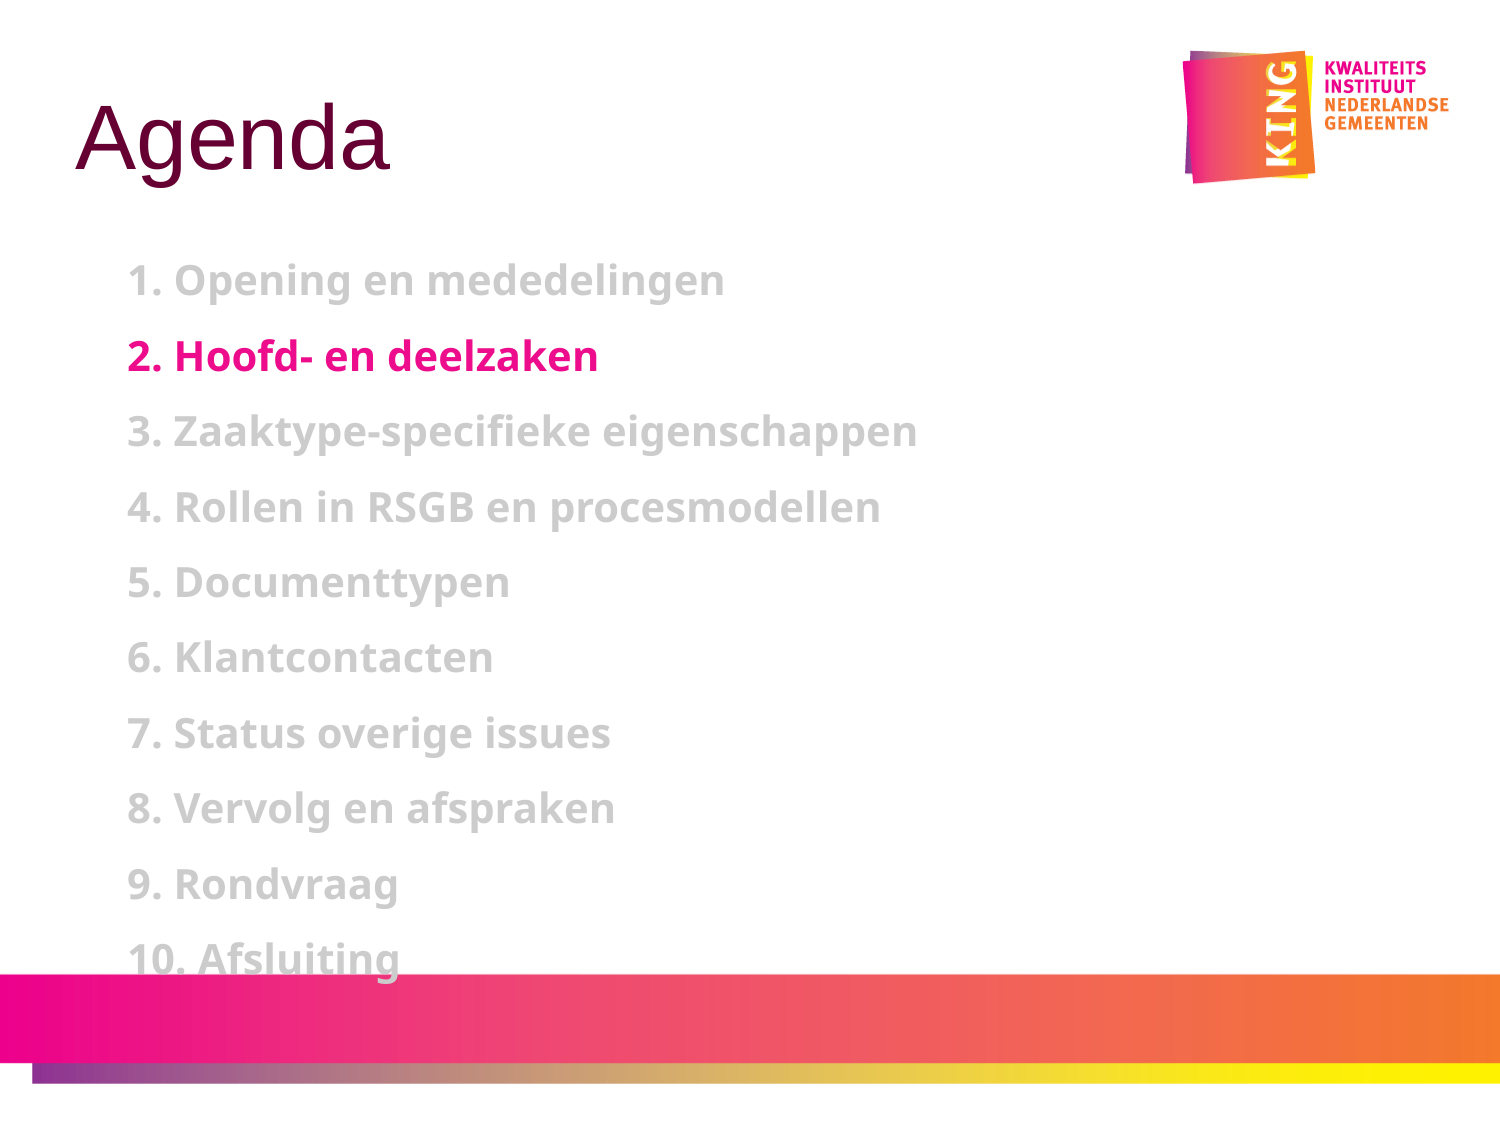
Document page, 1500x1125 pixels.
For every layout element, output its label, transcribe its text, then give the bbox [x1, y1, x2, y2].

title Agenda [74, 44, 1425, 233]
list 1. Opening en mededelingen 2. Hoofd- en deelzaken 3. Zaaktype-specifieke eigenschappen 4. Rollen in RSGB en procesmodellen 5. Documenttypen 6. Klantcontacten 7. Status overige issues 8. Vervolg en afspraken 9. Rondvraag 10. Afsluiting [111, 245, 1500, 989]
picture [0, 0, 1500, 1125]
